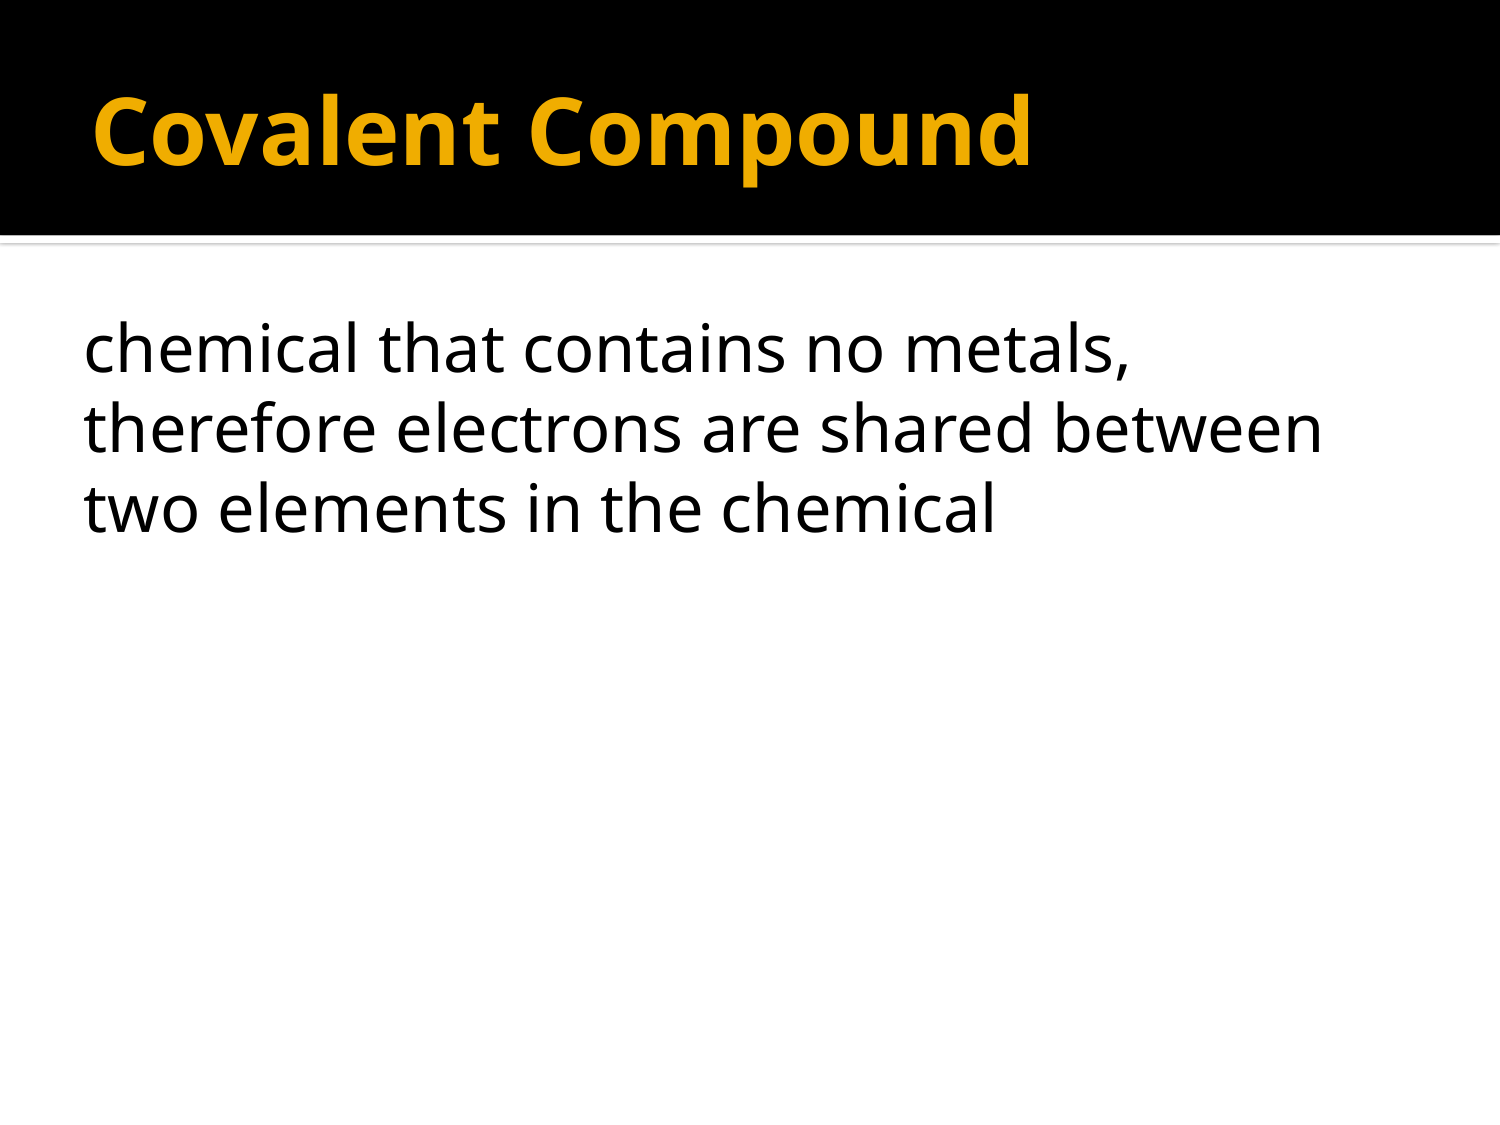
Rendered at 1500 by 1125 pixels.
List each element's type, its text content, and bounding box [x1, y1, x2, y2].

list chemical that contains no metals, therefore electrons are shared between two elements in the chemical [75, 291, 1425, 1050]
title Covalent Compound [75, 25, 1425, 231]
